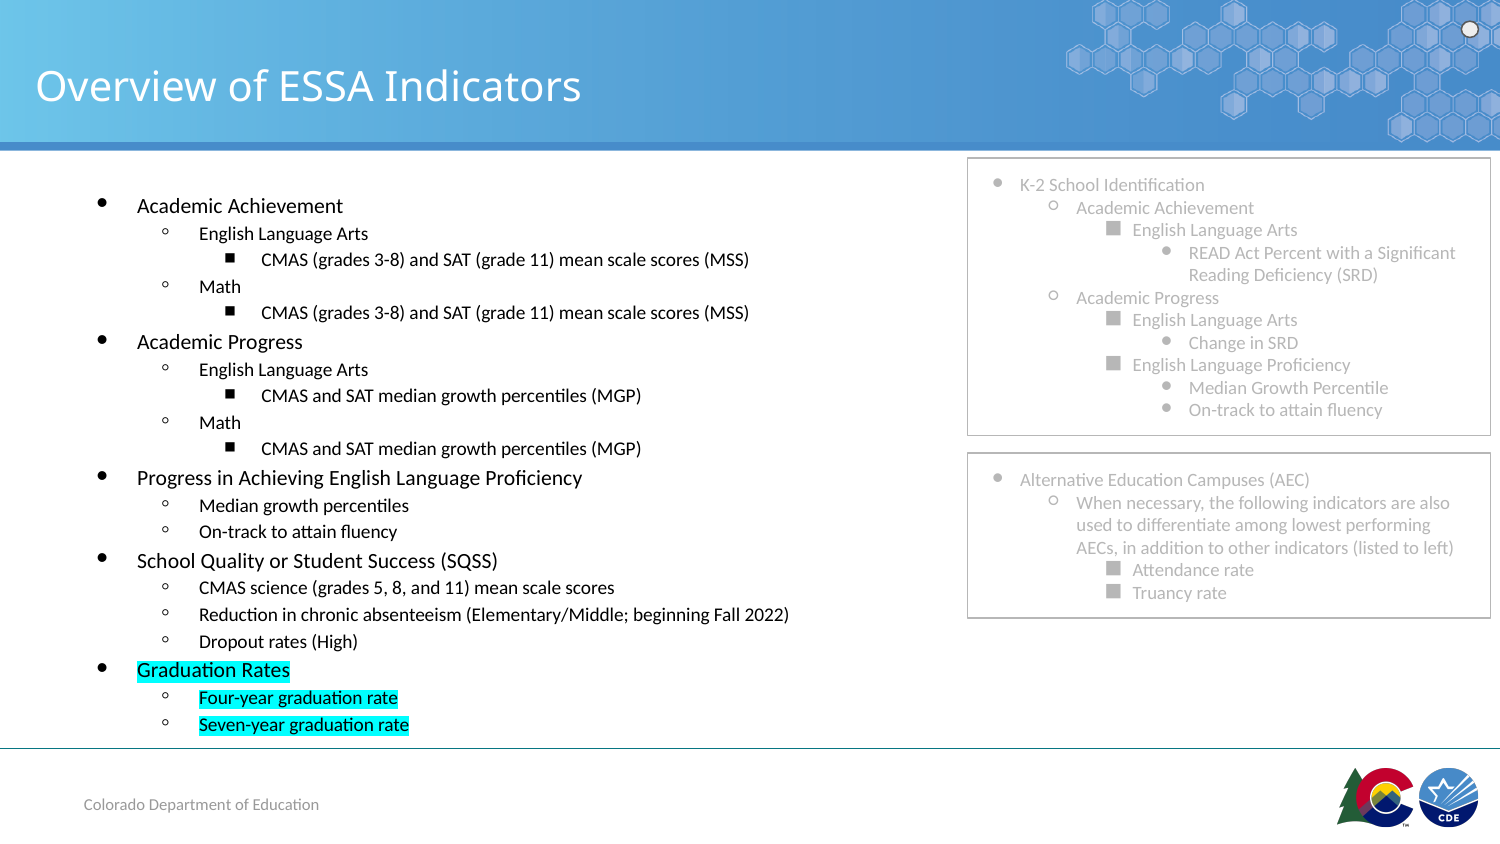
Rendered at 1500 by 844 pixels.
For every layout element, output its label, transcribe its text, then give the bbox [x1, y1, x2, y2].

text_box K-2 School Identification Academic Achievement English Language Arts READ Act Percent with a Significant Reading Deficiency (SRD) Academic Progress English Language Arts Change in SRD English Language Proficiency Median Growth Percentile On-track to attain fluency [967, 158, 1491, 436]
title Overview of ESSA Indicators [34, 37, 1433, 132]
list Academic Achievement English Language Arts CMAS (grades 3-8) and SAT (grade 11) mean scale scores (MSS) Math CMAS (grades 3-8) and SAT (grade 11) mean scale scores (MSS) Academic Progress English Language Arts CMAS and SAT median growth percentiles (MGP) Math CMAS and SAT median growth percentiles (MGP) Progress in Achieving English Language Proficiency Median growth percentiles On-track to attain fluency School Quality or Student Success (SQSS) CMAS science (grades 5, 8, and 11) mean scale scores Reduction in chronic absenteeism (Elementary/Middle; beginning Fall 2022) Dropout rates (High) Graduation Rates Four-year graduation rate Seven-year graduation rate [75, 187, 1473, 741]
picture [0, 0, 1500, 151]
picture [1336, 767, 1479, 828]
text_box [1461, 21, 1479, 38]
text_box Alternative Education Campuses (AEC) When necessary, the following indicators are also used to differentiate among lowest performing AECs, in addition to other indicators (listed to left) Attendance rate Truancy rate [967, 452, 1491, 618]
